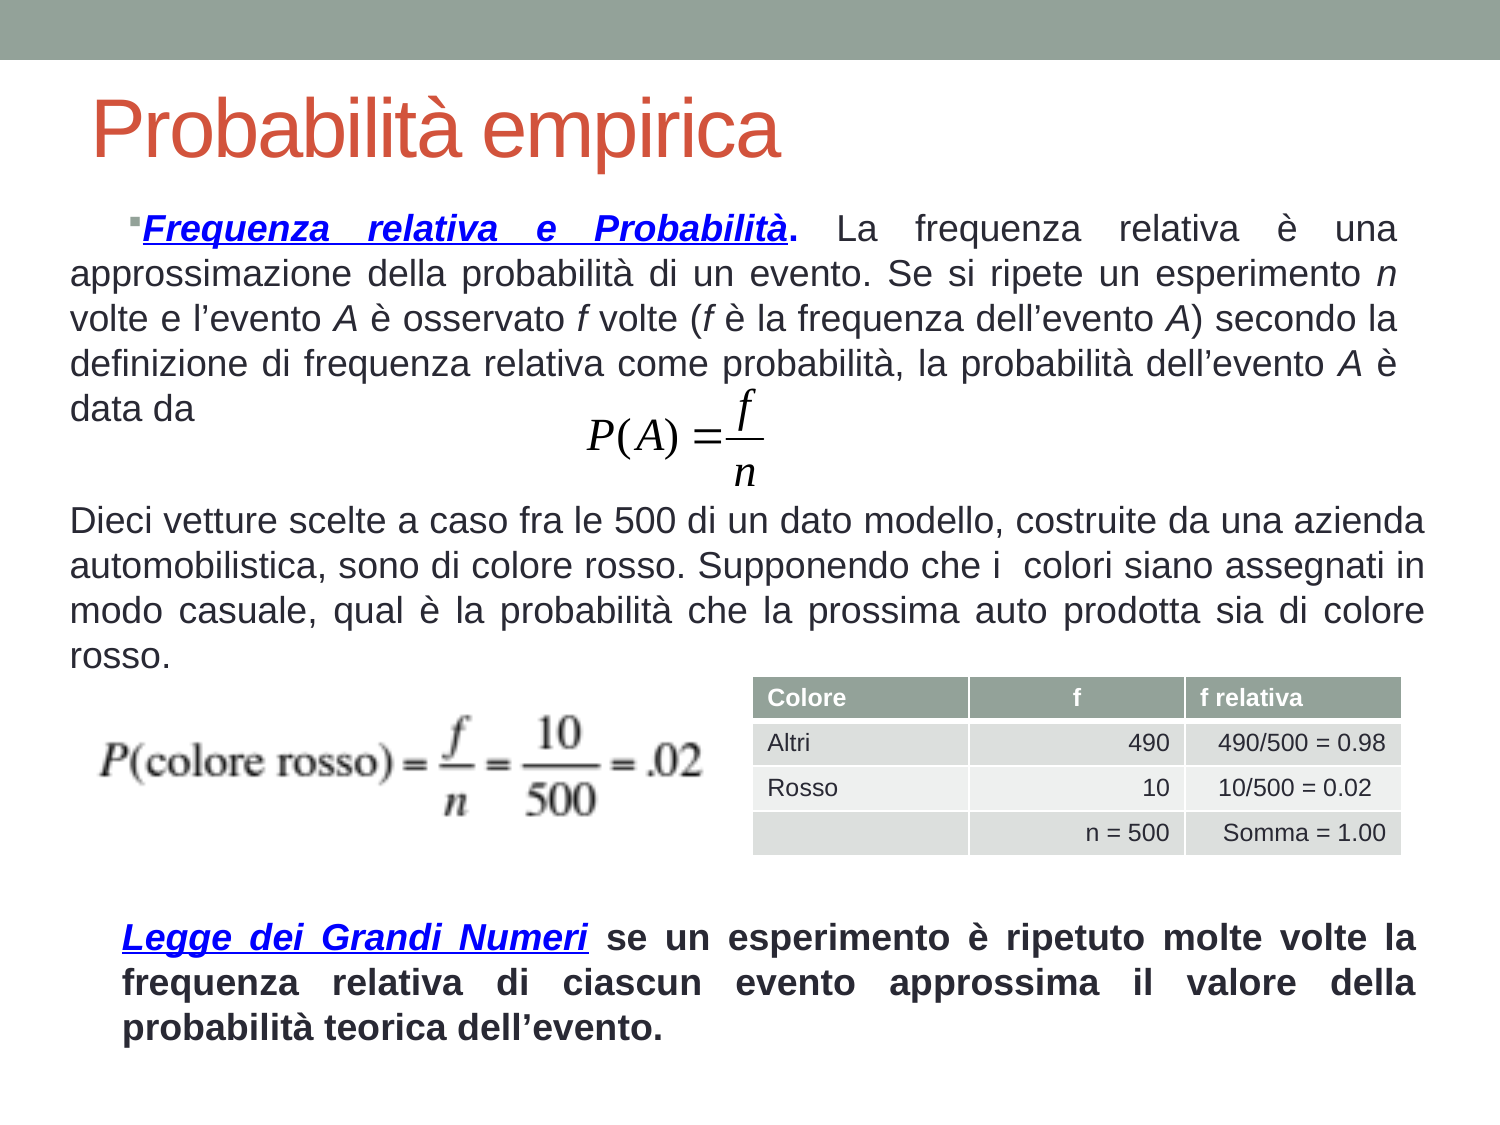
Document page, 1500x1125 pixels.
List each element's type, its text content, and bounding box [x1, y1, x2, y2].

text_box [92, 701, 707, 820]
table_cell Rosso [753, 767, 968, 810]
table_cell 10 [970, 767, 1184, 810]
table_header Colore [753, 677, 968, 718]
table_cell n = 500 [970, 812, 1184, 855]
title Probabilità empirica [75, 42, 1425, 206]
table_cell Altri [753, 724, 968, 765]
table_header f [970, 677, 1184, 718]
table_cell [753, 812, 968, 855]
text_box Dieci vetture scelte a caso fra le 500 di un dato modello, costruite da una azienda automobilistica, sono di colore rosso. Supponendo che i colori siano assegnati in modo casuale, qual è la probabilità che la prossima auto prodotta sia di colore rosso. [54, 488, 1441, 710]
table_header f relativa [1186, 677, 1401, 718]
table_cell 490/500 = 0.98 [1186, 724, 1401, 765]
text_box Legge dei Grandi Numeri se un esperimento è ripetuto molte volte la frequenza relativa di ciascun evento approssima il valore della probabilità teorica dell’evento. [71, 905, 1432, 1056]
table_cell 10/500 = 0.02 [1186, 767, 1401, 810]
table_cell Somma = 1.00 [1186, 812, 1401, 855]
table_cell 490 [970, 724, 1184, 765]
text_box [578, 377, 774, 497]
text_box Frequenza relativa e Probabilità. La frequenza relativa è una approssimazione della probabilità di un evento. Se si ripete un esperimento n volte e l’evento A è osservato f volte (f è la frequenza dell’evento A) secondo la definizione di frequenza relativa come probabilità, la probabilità dell’evento A è data da [53, 196, 1413, 448]
